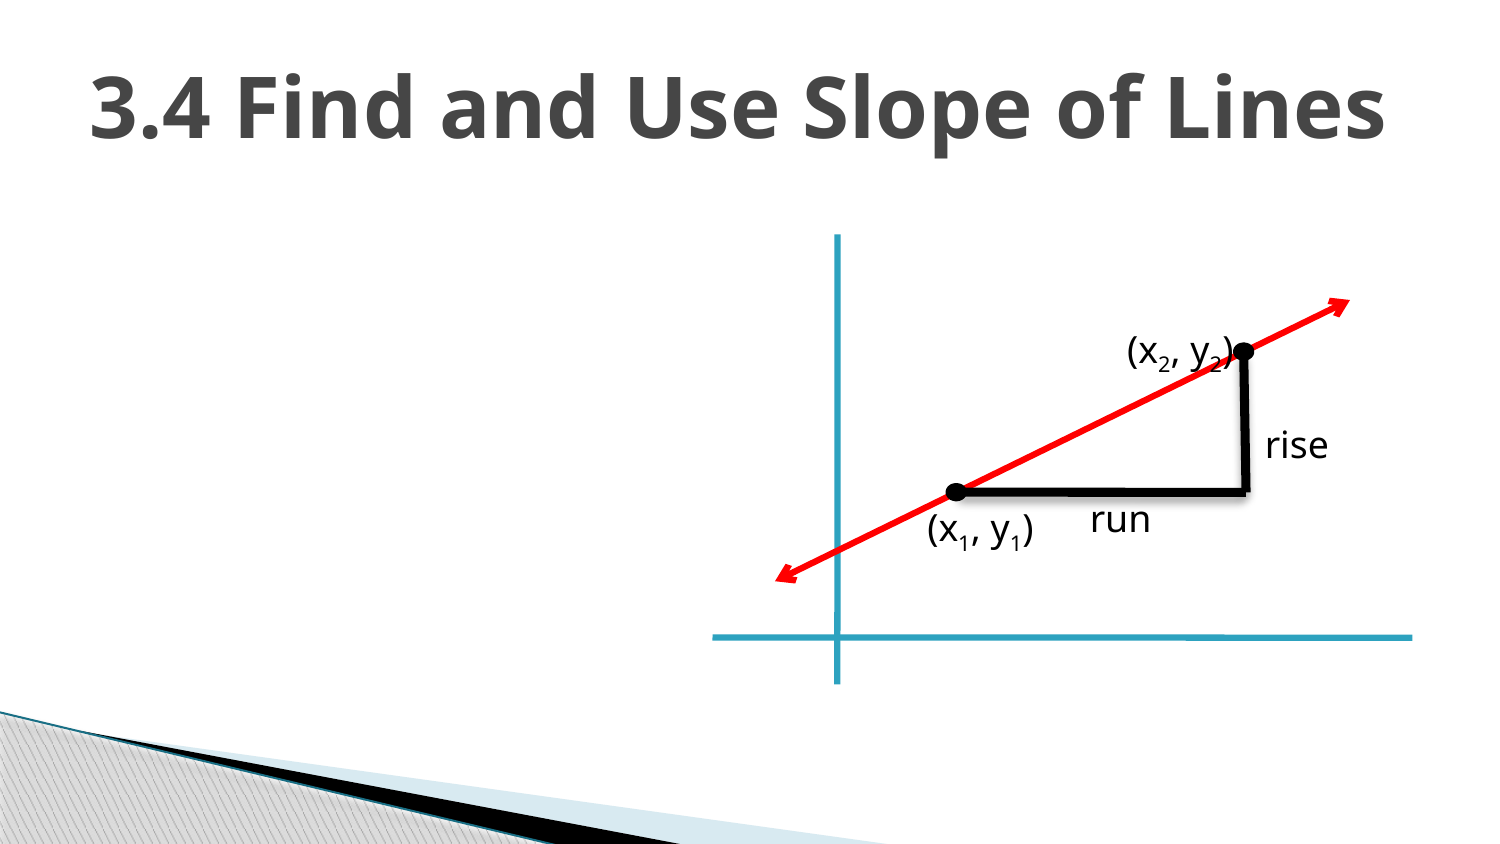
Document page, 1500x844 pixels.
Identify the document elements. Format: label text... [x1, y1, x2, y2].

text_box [1243, 352, 1351, 493]
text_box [712, 234, 1413, 685]
title 3.4 Find and Use Slope of Lines [75, 33, 1425, 175]
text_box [774, 299, 1351, 582]
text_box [958, 487, 1246, 549]
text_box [912, 318, 1276, 558]
